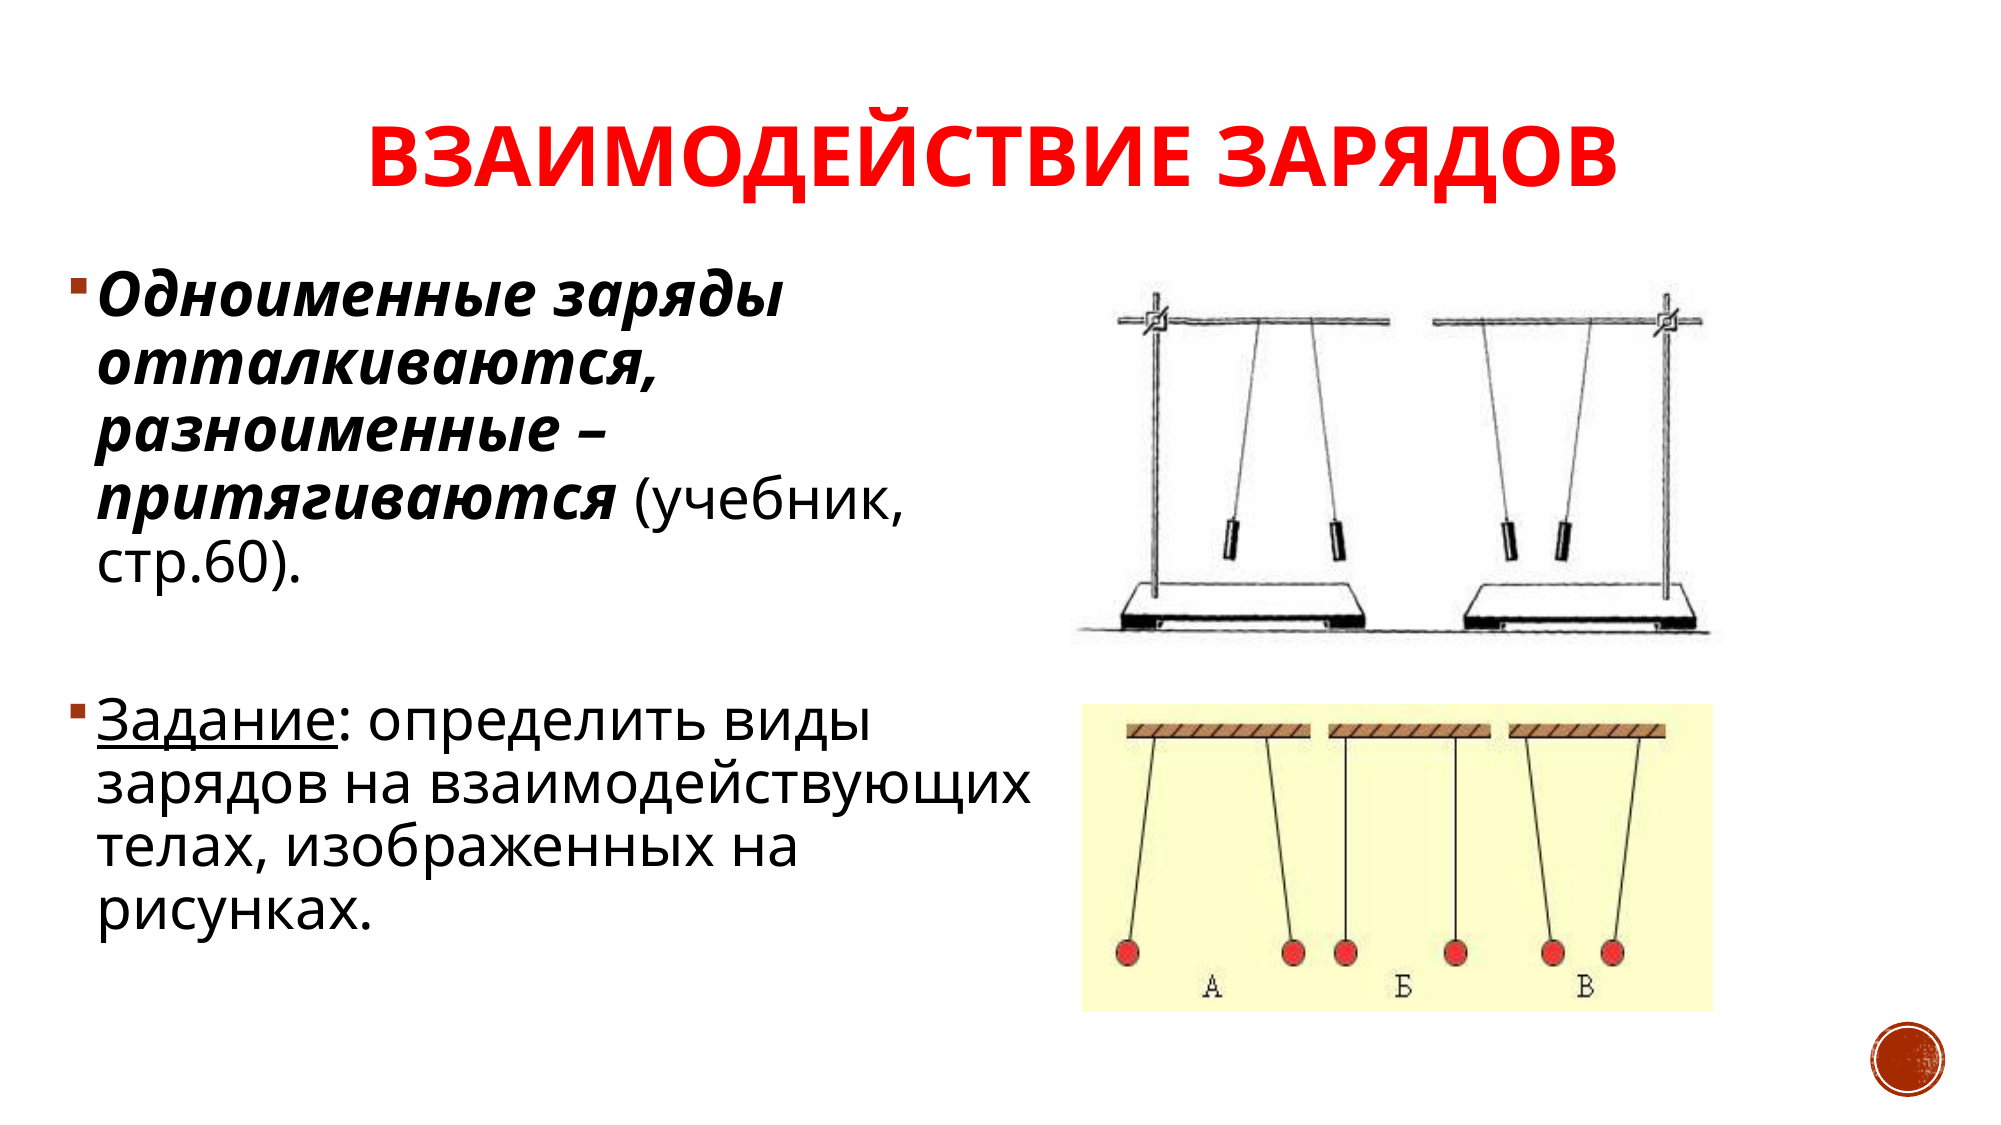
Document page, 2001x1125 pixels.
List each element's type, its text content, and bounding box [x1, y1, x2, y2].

title Взаимодействие зарядов [350, 27, 2000, 292]
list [1073, 269, 1725, 657]
picture [1070, 267, 1725, 657]
picture [1082, 704, 1713, 1012]
list Одноименные заряды отталкиваются, разноименные – притягиваются (учебник, стр.60). Задание: определить виды зарядов на взаимодействующих телах, изображенных на рисунках. [51, 255, 1059, 1005]
